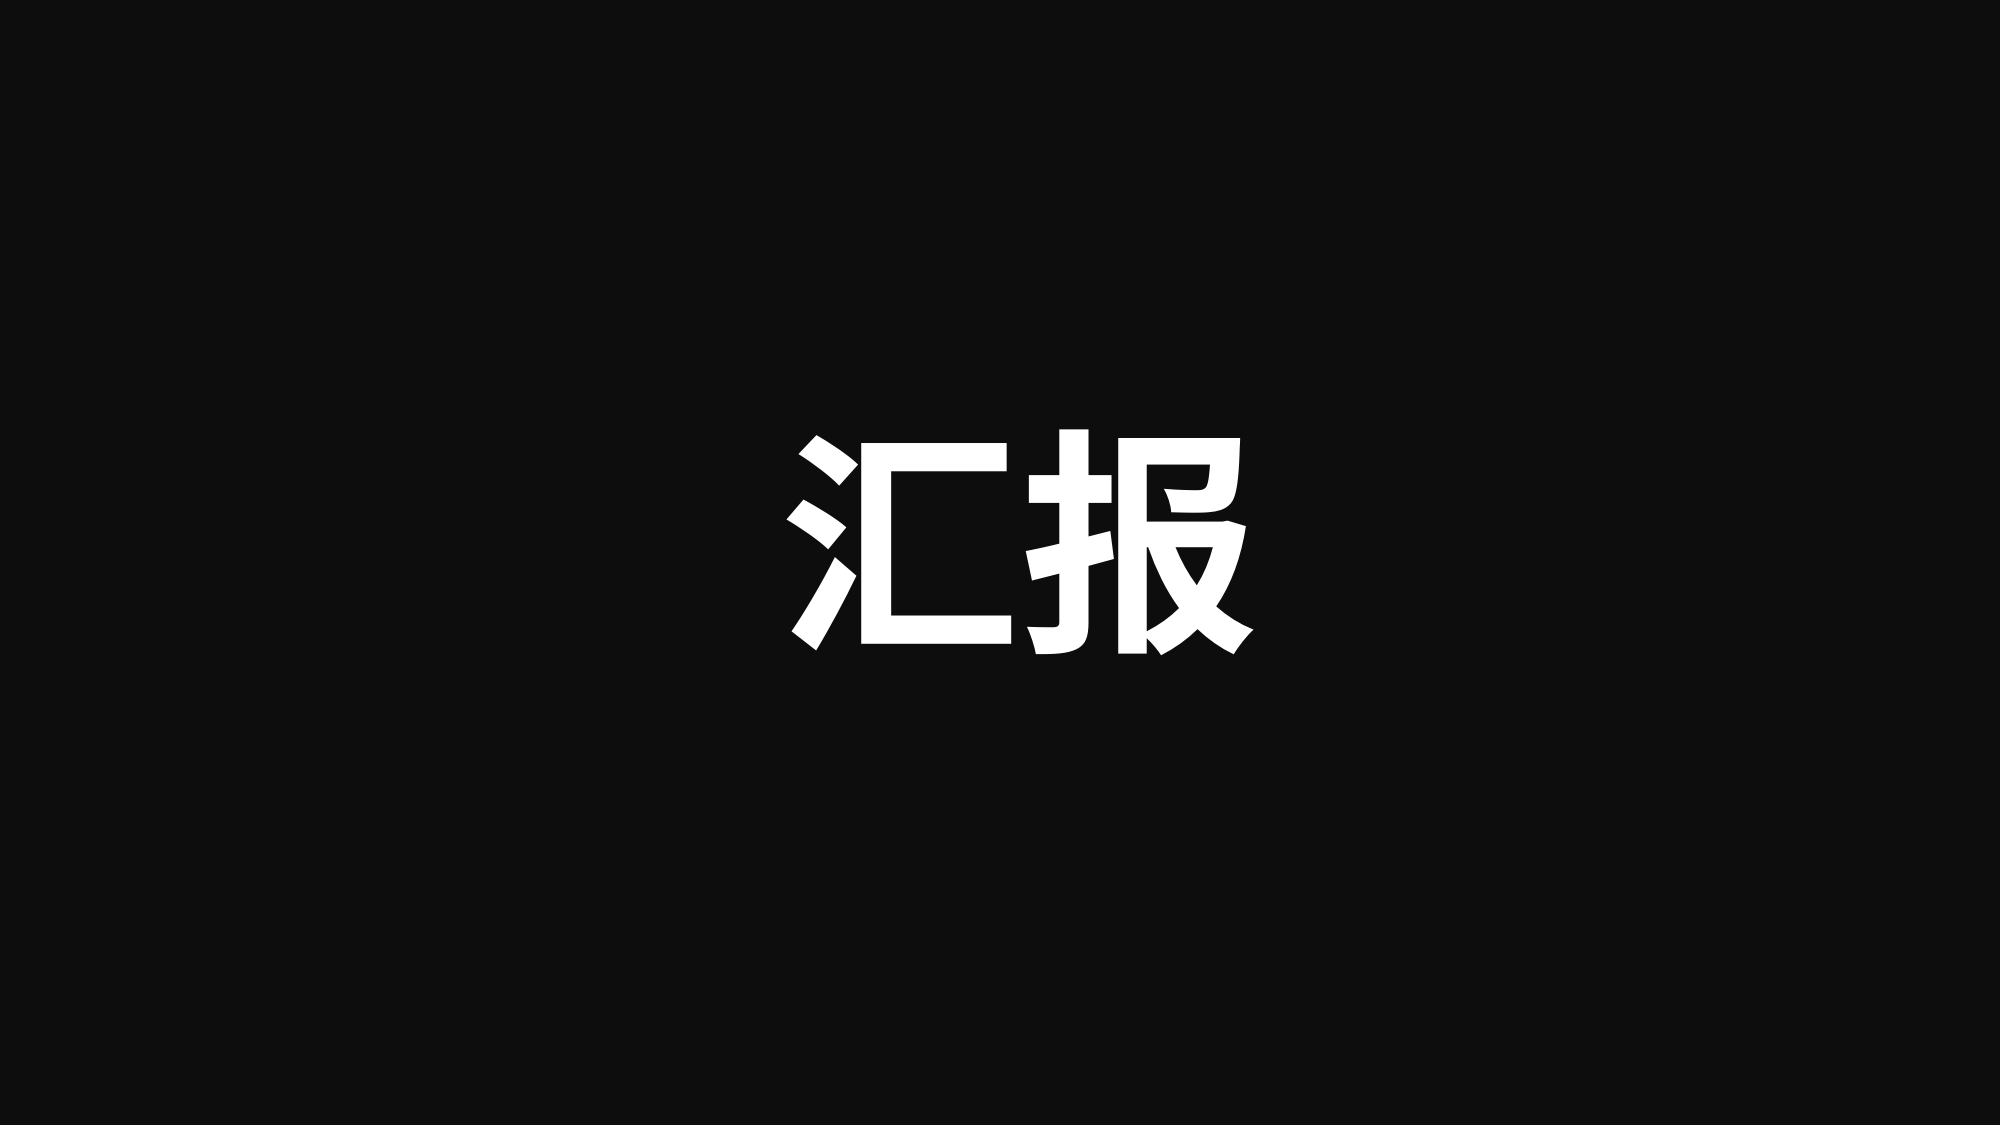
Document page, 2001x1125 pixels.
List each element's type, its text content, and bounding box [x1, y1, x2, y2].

text_box 汇报 [766, 386, 1275, 689]
